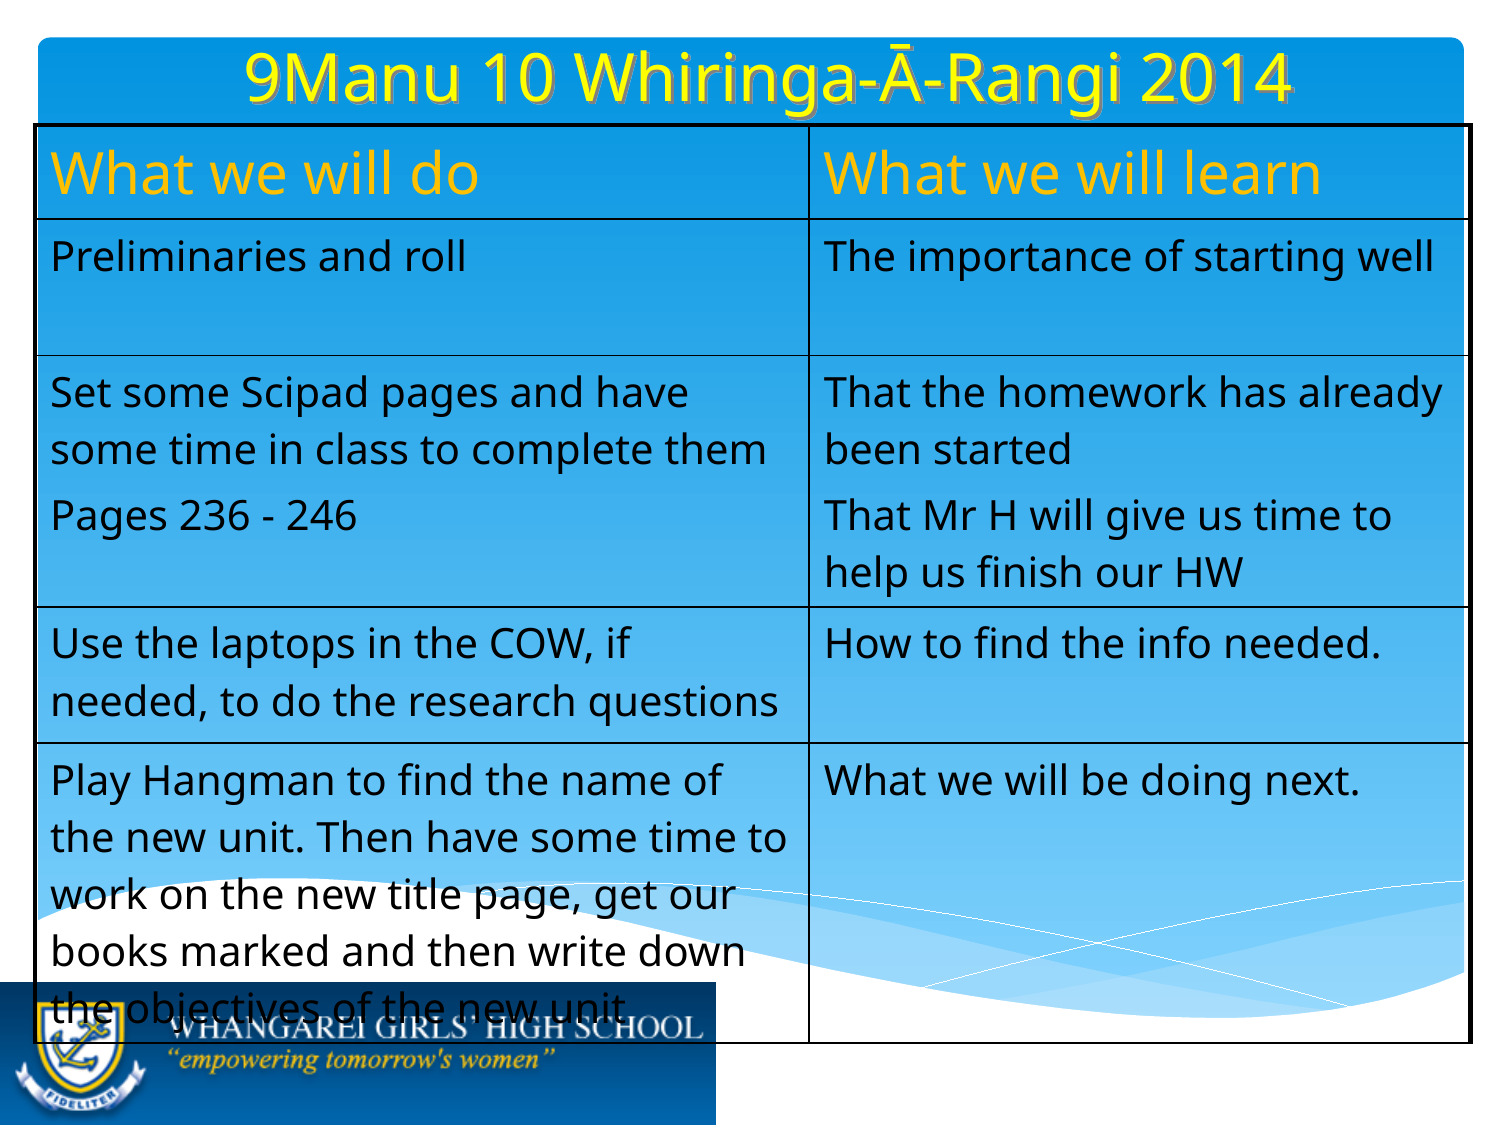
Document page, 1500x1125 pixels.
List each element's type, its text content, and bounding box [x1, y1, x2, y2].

text_box 9Manu 10 Whiringa-Ā-Rangi 2014 [162, 24, 1375, 123]
table_cell Use the laptops in the COW, if needed, to do the research questions [37, 608, 808, 742]
table_header What we will learn [810, 127, 1468, 218]
table_cell Play Hangman to find the name of the new unit. Then have some time to work on the new title page, get our books marked and then write down the objectives of the new unit [37, 744, 808, 1042]
table_cell What we will be doing next. [810, 744, 1468, 1042]
table_header What we will do [37, 127, 808, 218]
table_cell Set some Scipad pages and have some time in class to complete them Pages 236 - 246 [37, 356, 808, 606]
table_cell Preliminaries and roll [37, 220, 808, 355]
table_cell The importance of starting well [810, 220, 1468, 355]
picture [0, 982, 716, 1125]
table_cell How to find the info needed. [810, 608, 1468, 742]
table_cell That the homework has already been started That Mr H will give us time to help us finish our HW [810, 356, 1468, 606]
